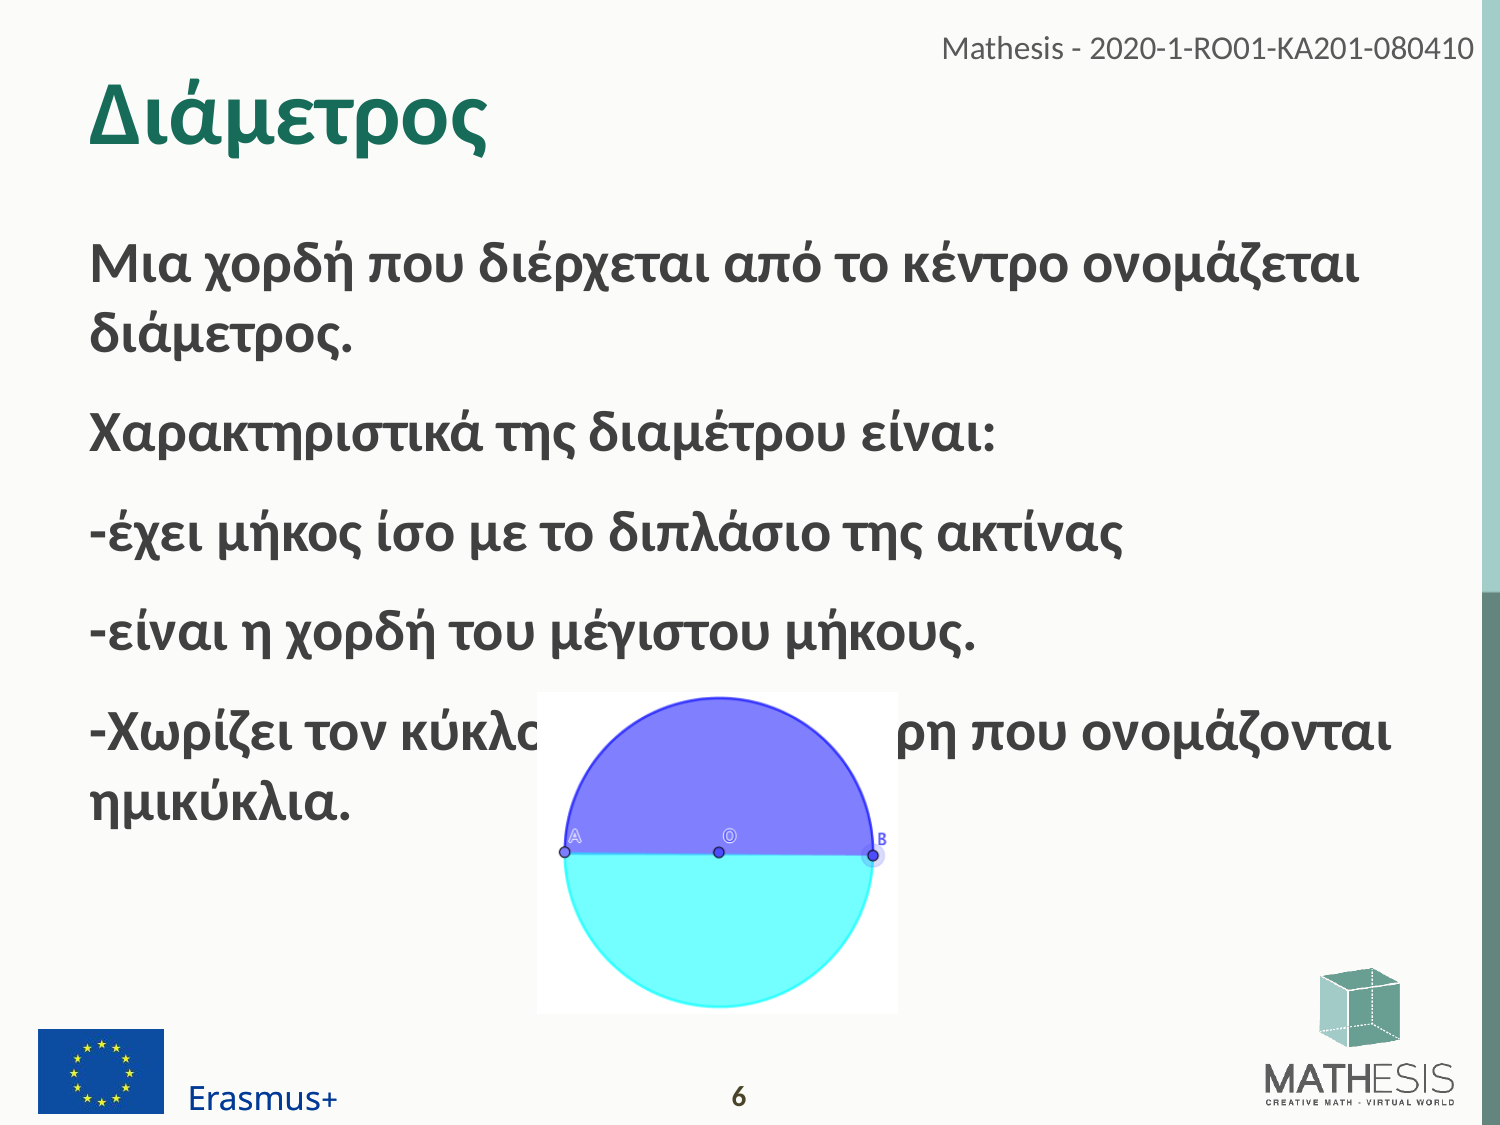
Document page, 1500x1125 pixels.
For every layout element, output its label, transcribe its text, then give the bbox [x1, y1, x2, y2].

title Διάμετρος [75, 45, 1425, 216]
picture [38, 1029, 164, 1114]
list Μια χορδή που διέρχεται από το κέντρο ονομάζεται διάμετρος. Χαρακτηριστικά της διαμέτρου είναι: -έχει μήκος ίσο με το διπλάσιο της ακτίνας -είναι η χορδή του μέγιστου μήκους. -Χωρίζει τον κύκλο σε δύο ίσα μέρη που ονομάζονται ημικύκλια. [75, 216, 1425, 959]
picture [537, 692, 899, 1014]
